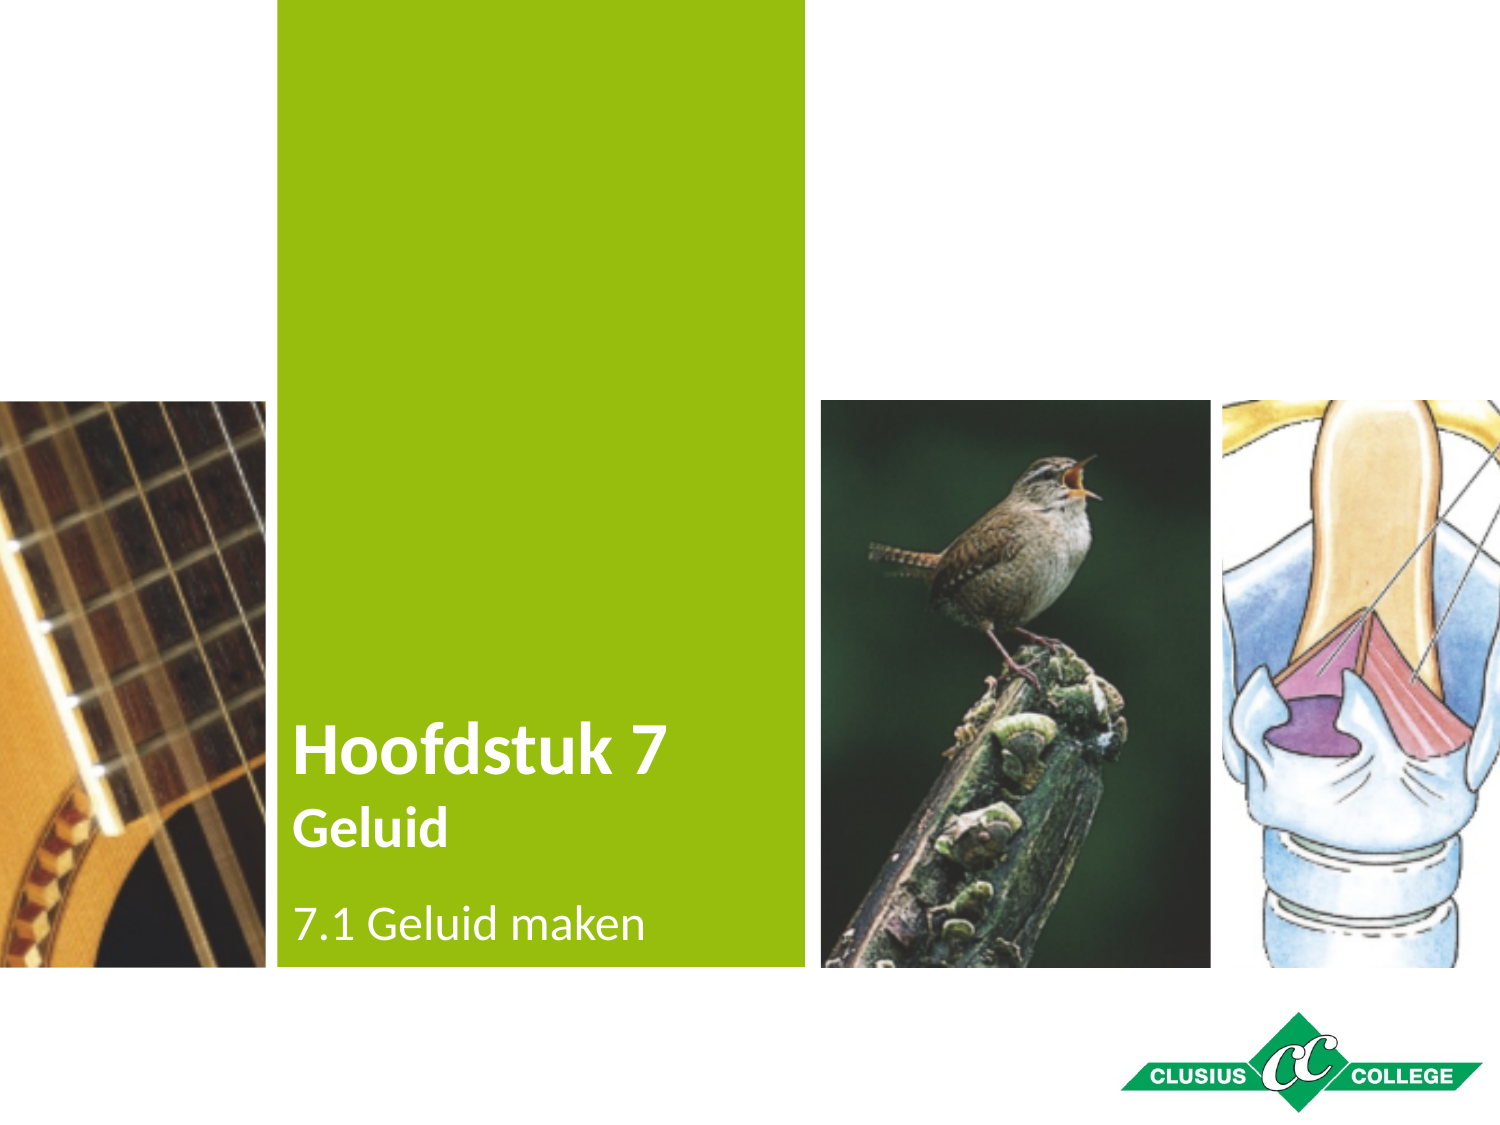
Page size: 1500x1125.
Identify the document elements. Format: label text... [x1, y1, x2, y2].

picture [0, 402, 417, 967]
picture [820, 399, 1211, 968]
title Hoofdstuk 7 Geluid [277, 683, 806, 875]
picture [1222, 399, 1500, 968]
text_box [275, 0, 807, 969]
picture [1103, 999, 1500, 1125]
subtitle 7.1 Geluid maken [277, 882, 806, 965]
